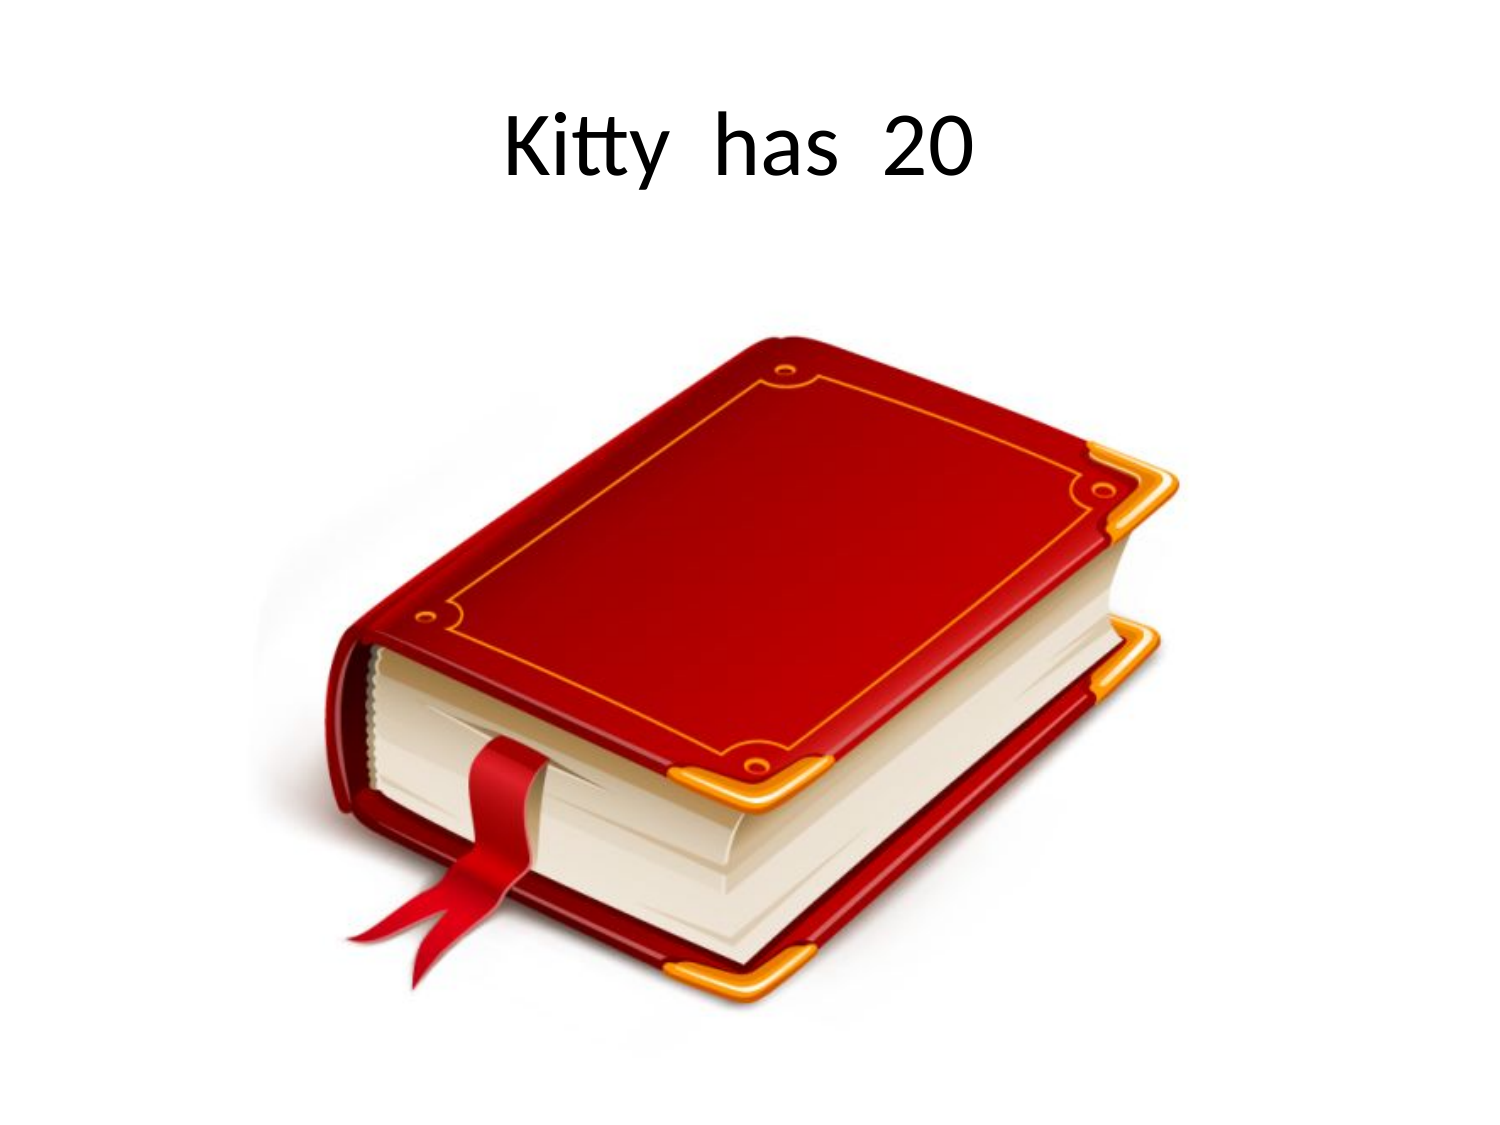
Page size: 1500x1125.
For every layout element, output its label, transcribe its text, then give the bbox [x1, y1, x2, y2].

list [159, 231, 1310, 1066]
title Kitty has 20 [75, 45, 1425, 233]
